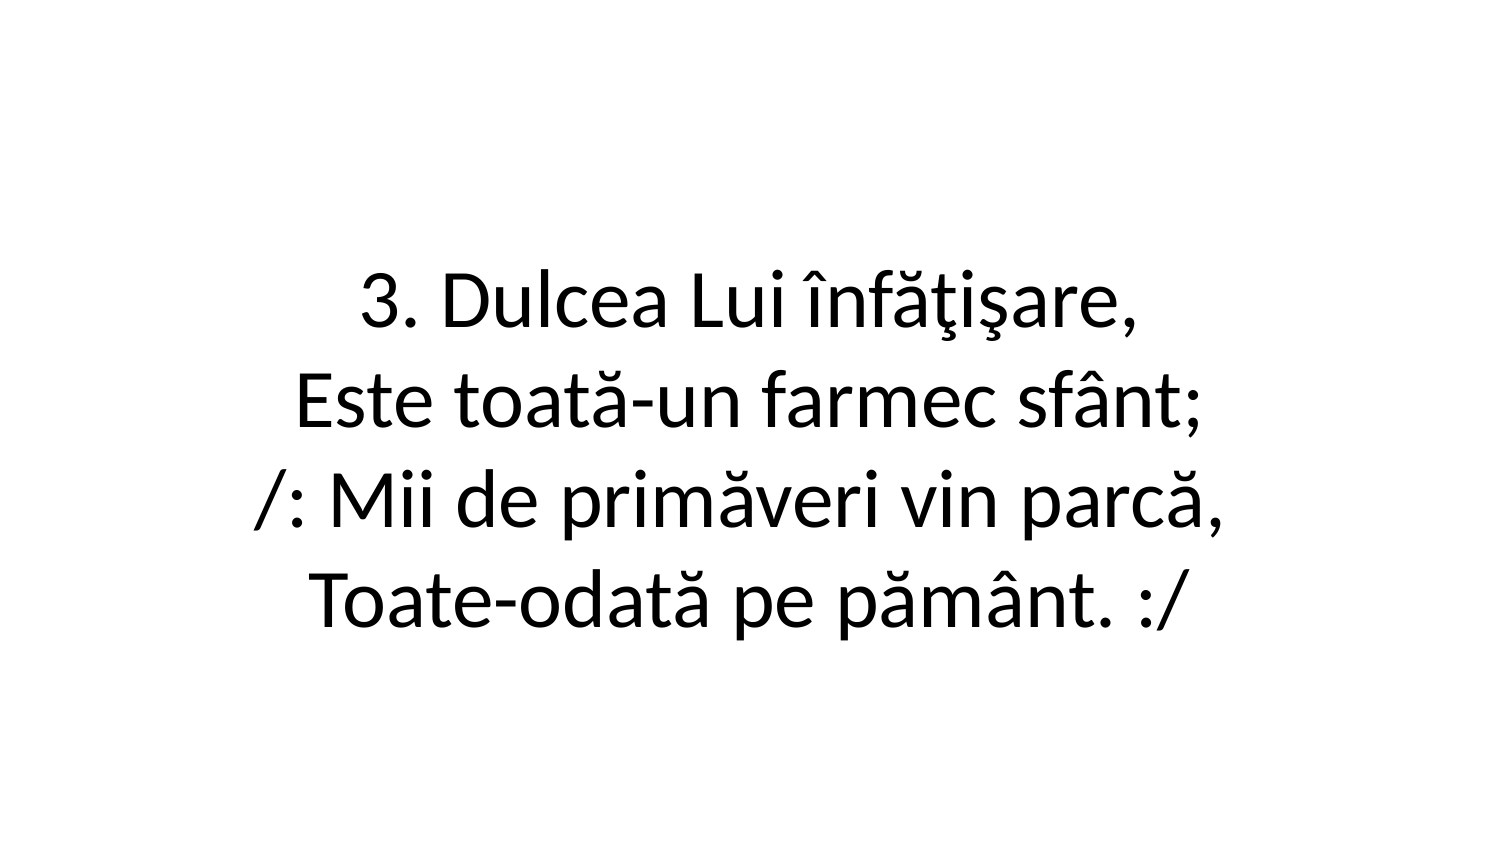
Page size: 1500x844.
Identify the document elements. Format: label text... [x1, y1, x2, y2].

text_box 3. Dulcea Lui înfăţişare, Este toată-un farmec sfânt; /: Mii de primăveri vin parcă, Toate-odată pe pământ. :/ [239, 192, 1261, 652]
